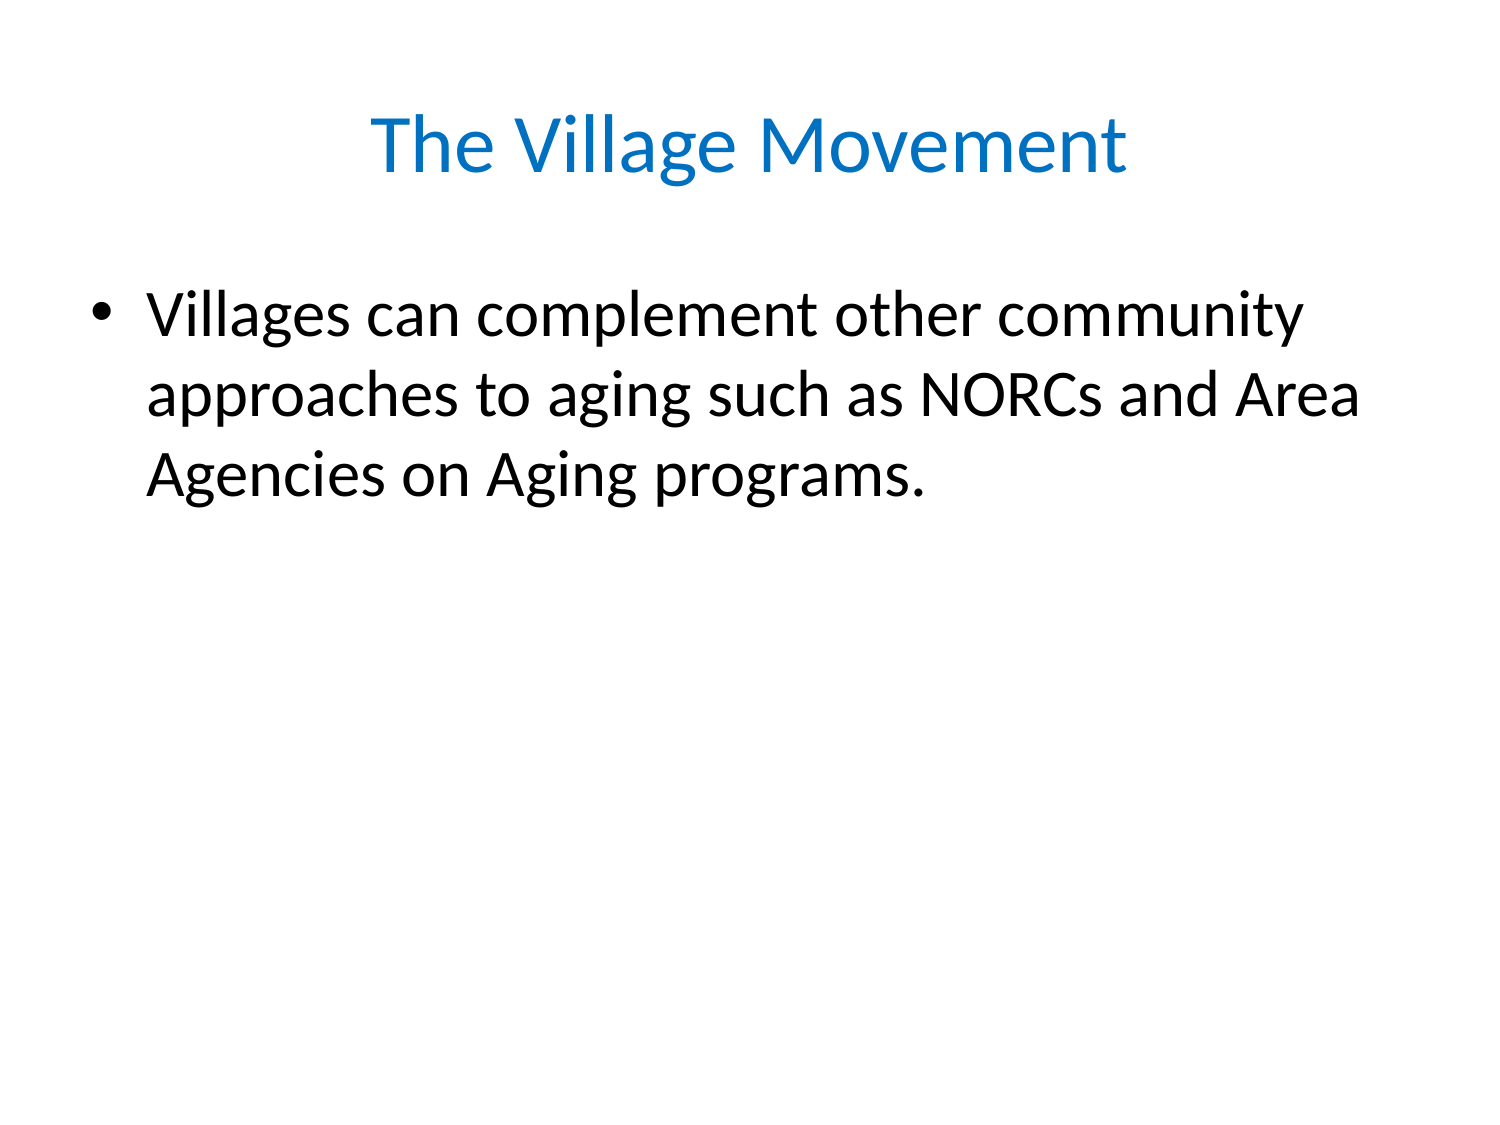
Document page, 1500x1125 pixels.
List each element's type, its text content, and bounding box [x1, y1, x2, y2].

title The Village Movement [75, 45, 1425, 233]
list Villages can complement other community approaches to aging such as NORCs and Area Agencies on Aging programs. [75, 262, 1425, 1005]
